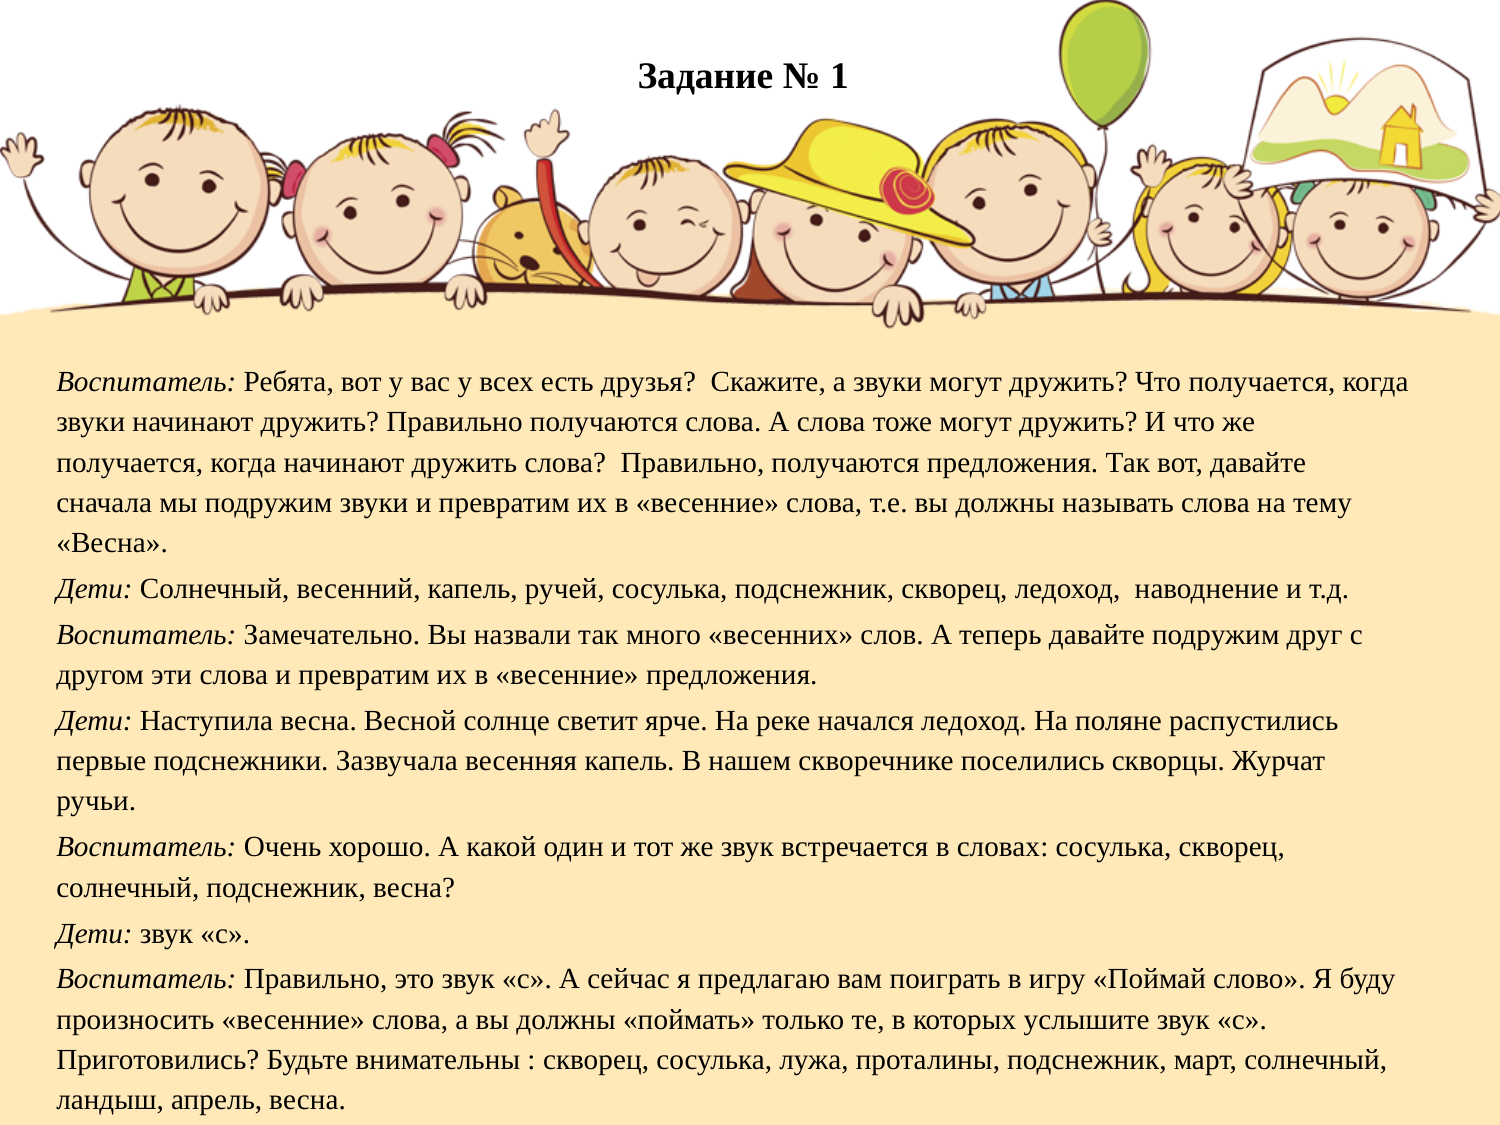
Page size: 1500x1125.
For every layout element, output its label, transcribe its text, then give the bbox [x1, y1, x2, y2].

picture [0, 0, 1500, 1125]
list Воспитатель: Ребята, вот у вас у всех есть друзья? Скажите, а звуки могут дружить? Что получается, когда звуки начинают дружить? Правильно получаются слова. А слова тоже могут дружить? И что же получается, когда начинают дружить слова? Правильно, получаются предложения. Так вот, давайте сначала мы подружим звуки и превратим их в «весенние» слова, т.е. вы должны называть слова на тему «Весна». Дети: Солнечный, весенний, капель, ручей, сосулька, подснежник, скворец, ледоход, наводнение и т.д. Воспитатель: Замечательно. Вы назвали так много «весенних» слов. А теперь давайте подружим друг с другом эти слова и превратим их в «весенние» предложения. Дети: Наступила весна. Весной солнце светит ярче. На реке начался ледоход. На поляне распустились первые подснежники. Зазвучала весенняя капель. В нашем скворечнике поселились скворцы. Журчат ручьи. Воспитатель: Очень хорошо. А какой один и тот же звук встречается в словах: сосулька, скворец, солнечный, подснежник, весна? Дети: звук «с». Воспитатель: Правильно, это звук «с». А сейчас я предлагаю вам поиграть в игру «Поймай слово». Я буду произносить «весенние» слова, а вы должны «поймать» только те, в которых услышите звук «с». Приготовились? Будьте внимательны : скворец, сосулька, лужа, проталины, подснежник, март, солнечный, ландыш, апрель, весна. [41, 349, 1426, 1107]
title Задание № 1 [74, 44, 1412, 103]
